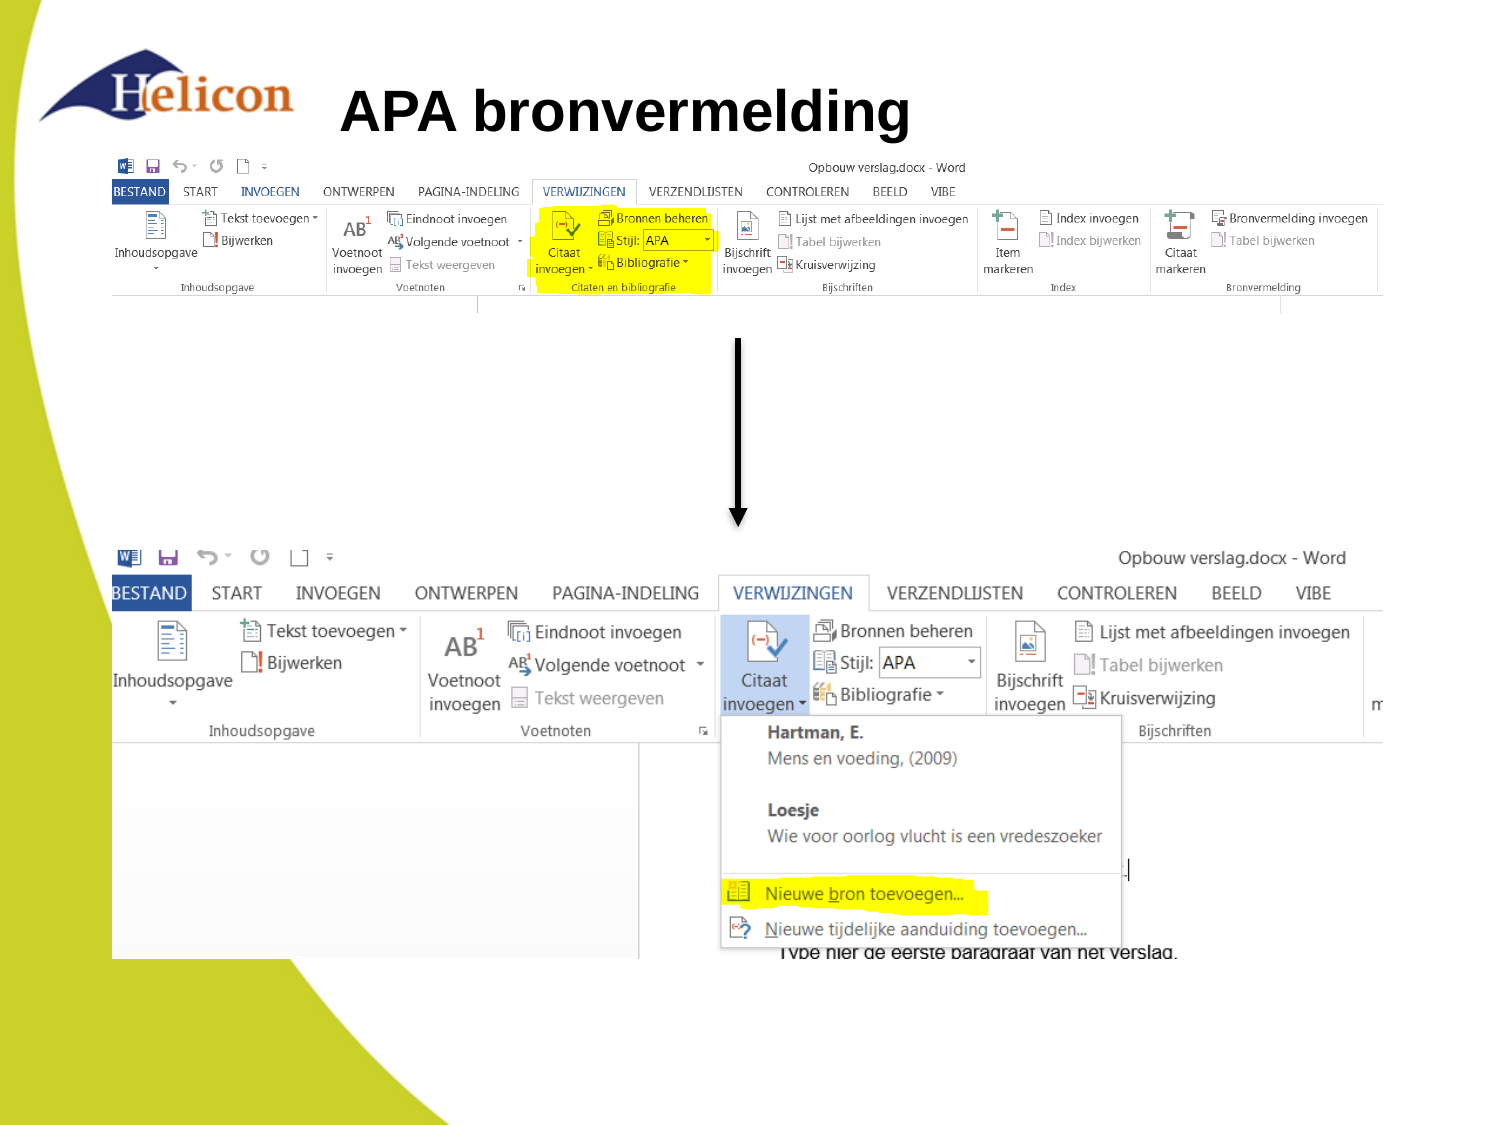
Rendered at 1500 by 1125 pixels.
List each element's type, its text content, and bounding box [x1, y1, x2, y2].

picture [0, 0, 1500, 1125]
title APA bronvermelding [324, 54, 1415, 161]
